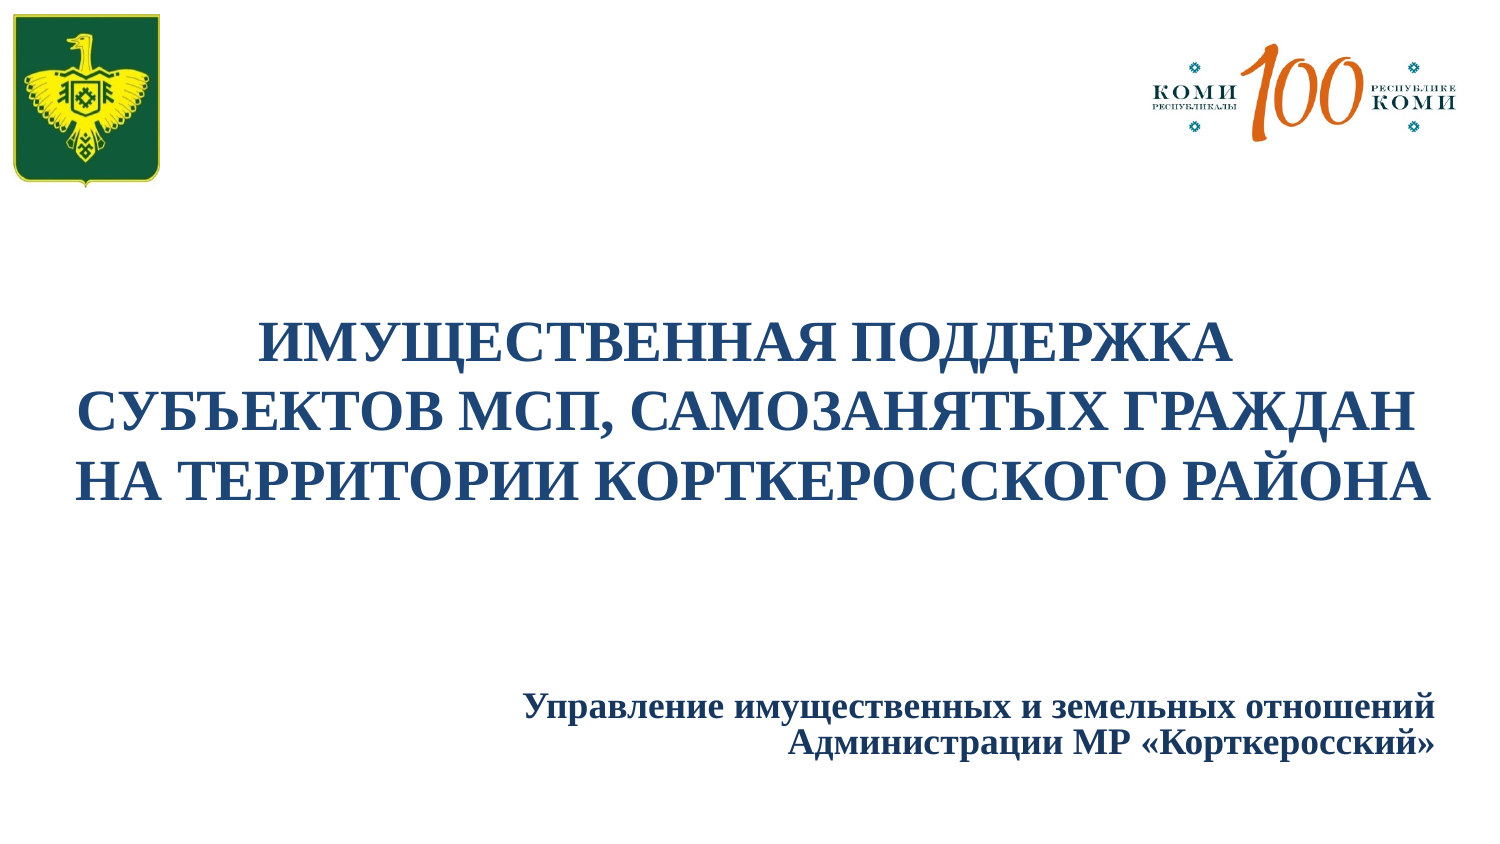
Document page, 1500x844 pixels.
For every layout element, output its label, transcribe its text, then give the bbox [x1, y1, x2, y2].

picture [1107, 28, 1500, 158]
title ИМУЩЕСТВЕННАЯ ПОДДЕРЖКА СУБЪЕКТОВ МСП, САМОЗАНЯТЫХ ГРАЖДАН НА ТЕРРИТОРИИ КОРТКЕРОССКОГО РАЙОНА [36, 187, 1471, 628]
picture [13, 14, 160, 188]
text_box Управление имущественных и земельных отношений Администрации МР «Корткеросский» [490, 646, 1451, 806]
